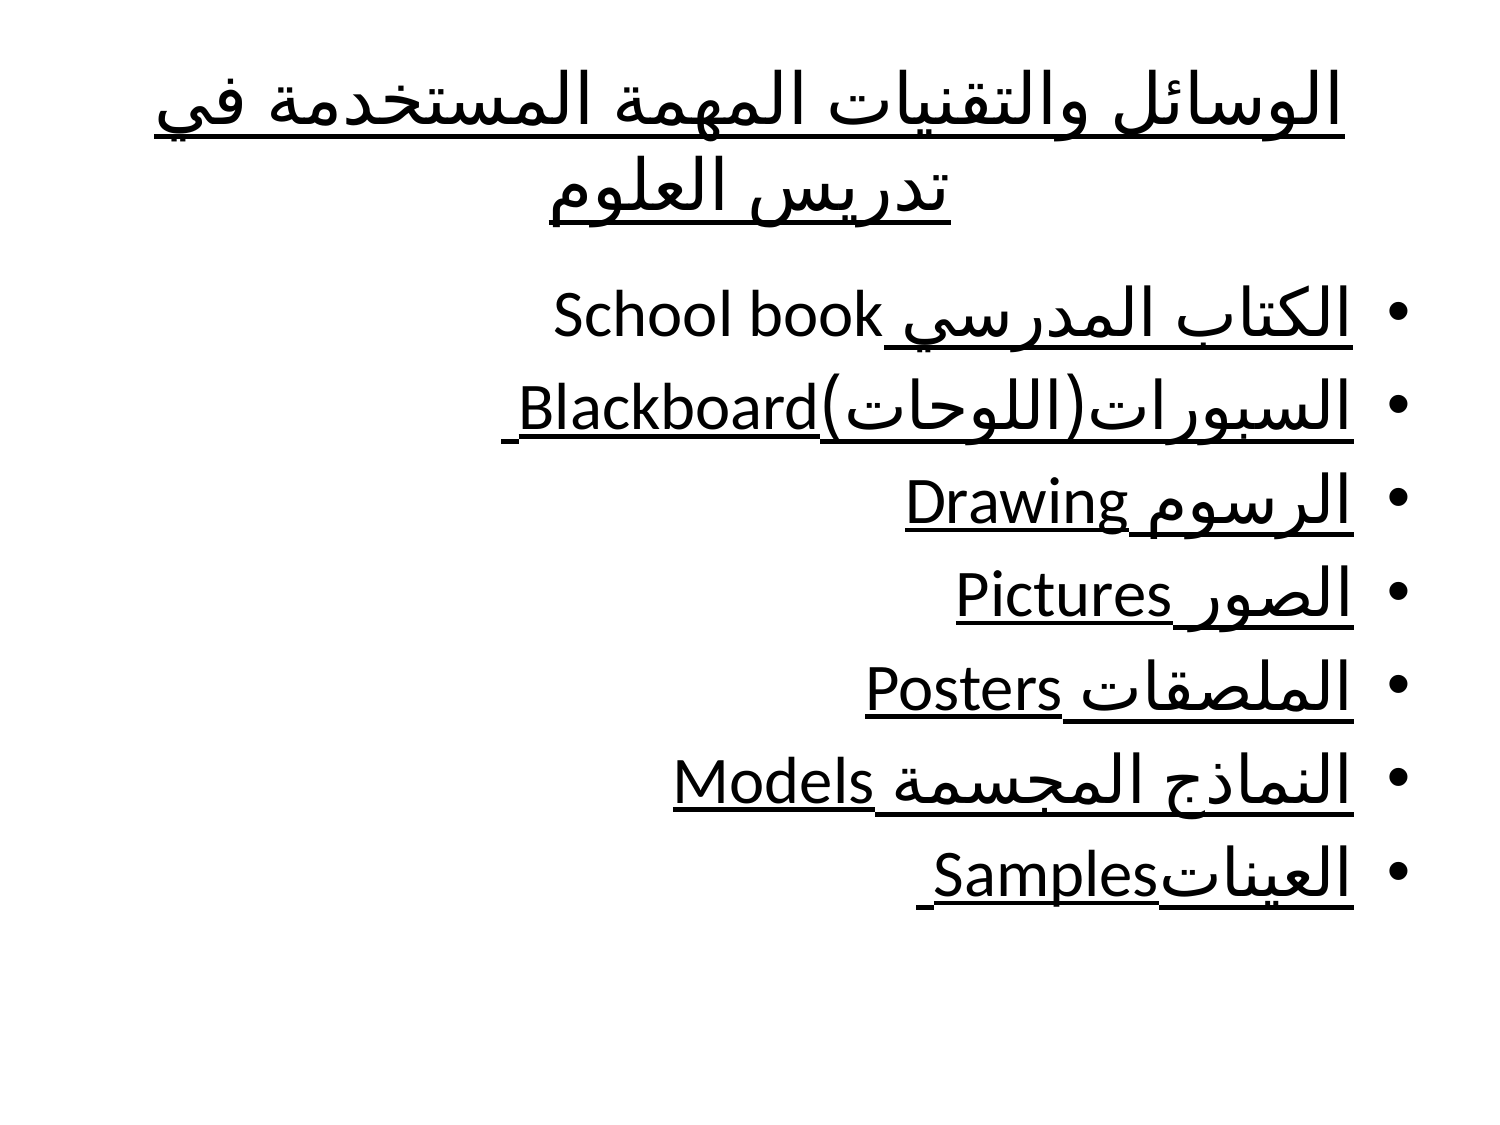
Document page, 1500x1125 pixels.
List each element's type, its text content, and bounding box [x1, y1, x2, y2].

title الوسائل والتقنيات المهمة المستخدمة في تدريس العلوم [75, 45, 1425, 233]
list الكتاب المدرسي School book السبورات(اللوحات)Blackboard الرسوم Drawing الصور Pictures الملصقات Posters النماذج المجسمة Models العيناتSamples [75, 262, 1425, 1005]
